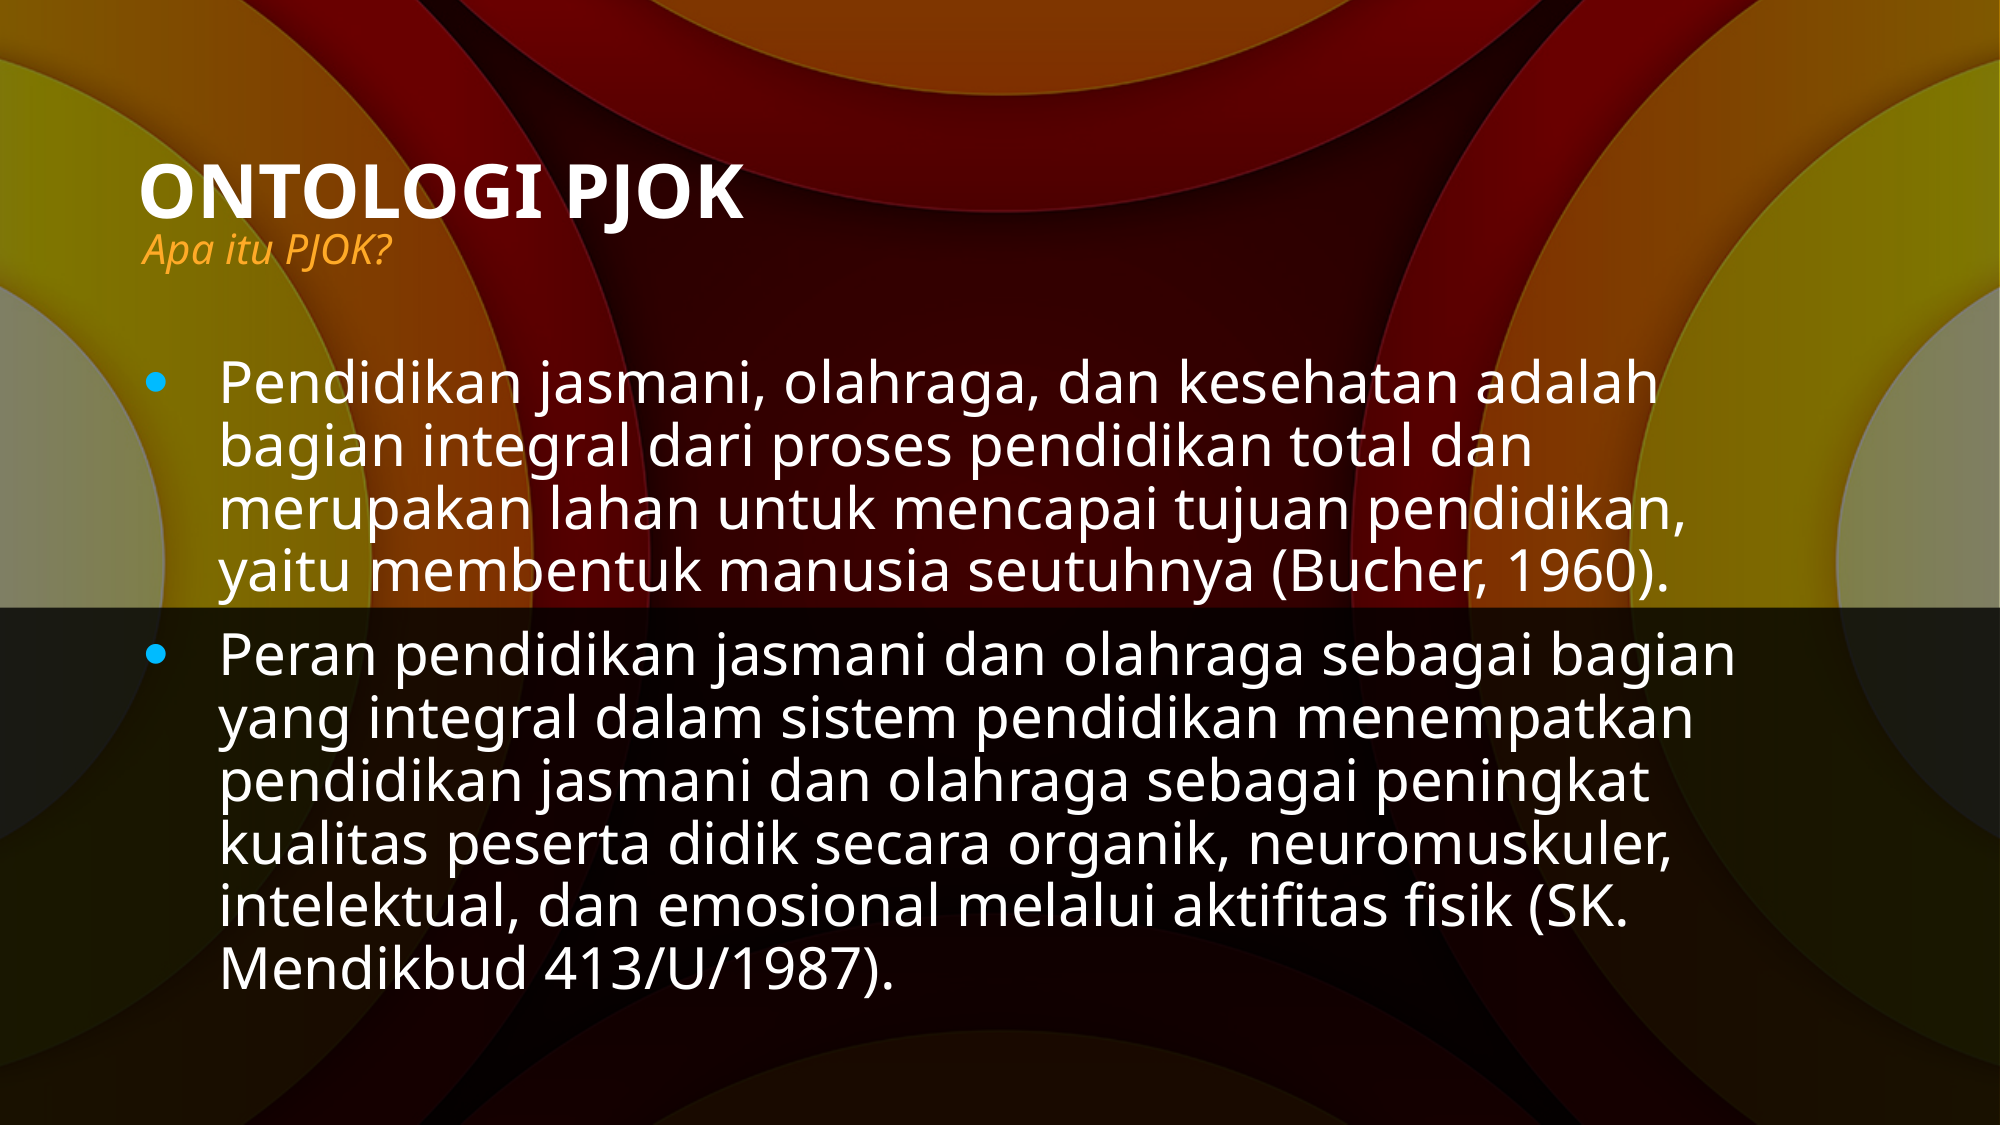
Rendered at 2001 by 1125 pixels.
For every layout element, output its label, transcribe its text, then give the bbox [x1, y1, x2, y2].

title ONTOLOGI PJOK [137, 143, 1254, 228]
text_box Apa itu PJOK? [137, 228, 1471, 283]
text_box Pendidikan jasmani, olahraga, dan kesehatan adalah bagian integral dari proses pendidikan total dan merupakan lahan untuk mencapai tujuan pendidikan, yaitu membentuk manusia seutuhnya (Bucher, 1960). Peran pendidikan jasmani dan olahraga sebagai bagian yang integral dalam sistem pendidikan menempatkan pendidikan jasmani dan olahraga sebagai peningkat kualitas peserta didik secara organik, neuromuskuler, intelektual, dan emosional melalui aktifitas fisik (SK. Mendikbud 413/U/1987). [137, 353, 1781, 1042]
picture [0, 0, 2000, 607]
